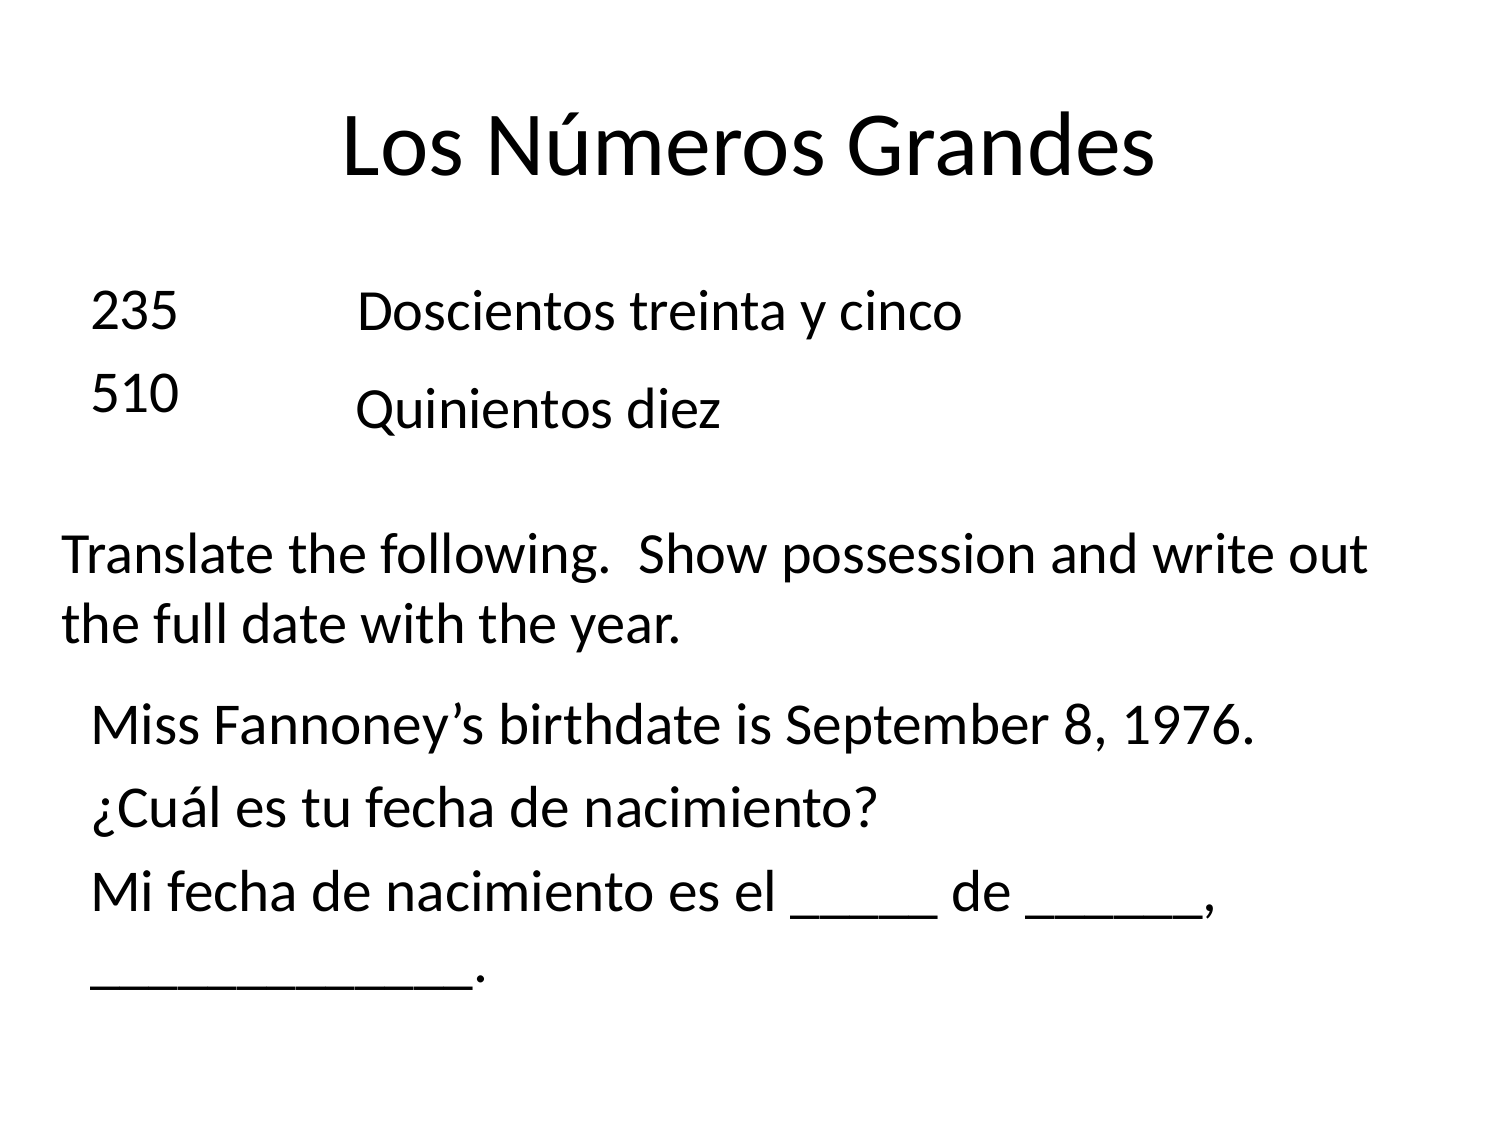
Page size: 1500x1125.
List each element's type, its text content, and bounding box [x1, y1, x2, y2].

text_box Doscientos treinta y cinco [342, 264, 979, 350]
text_box Quinientos diez [340, 362, 737, 448]
text_box Translate the following. Show possession and write out the full date with the year. [46, 507, 1435, 663]
title Los Números Grandes [75, 45, 1425, 233]
list 235 510 Miss Fannoney’s birthdate is September 8, 1976. ¿Cuál es tu fecha de nacimiento? Mi fecha de nacimiento es el _____ de ______, _____________. [75, 663, 1425, 1005]
list 235 510 Miss Fannoney’s birthdate is September 8, 1976. ¿Cuál es tu fecha de nacimiento? Mi fecha de nacimiento es el _____ de ______, _____________. [75, 262, 1425, 507]
